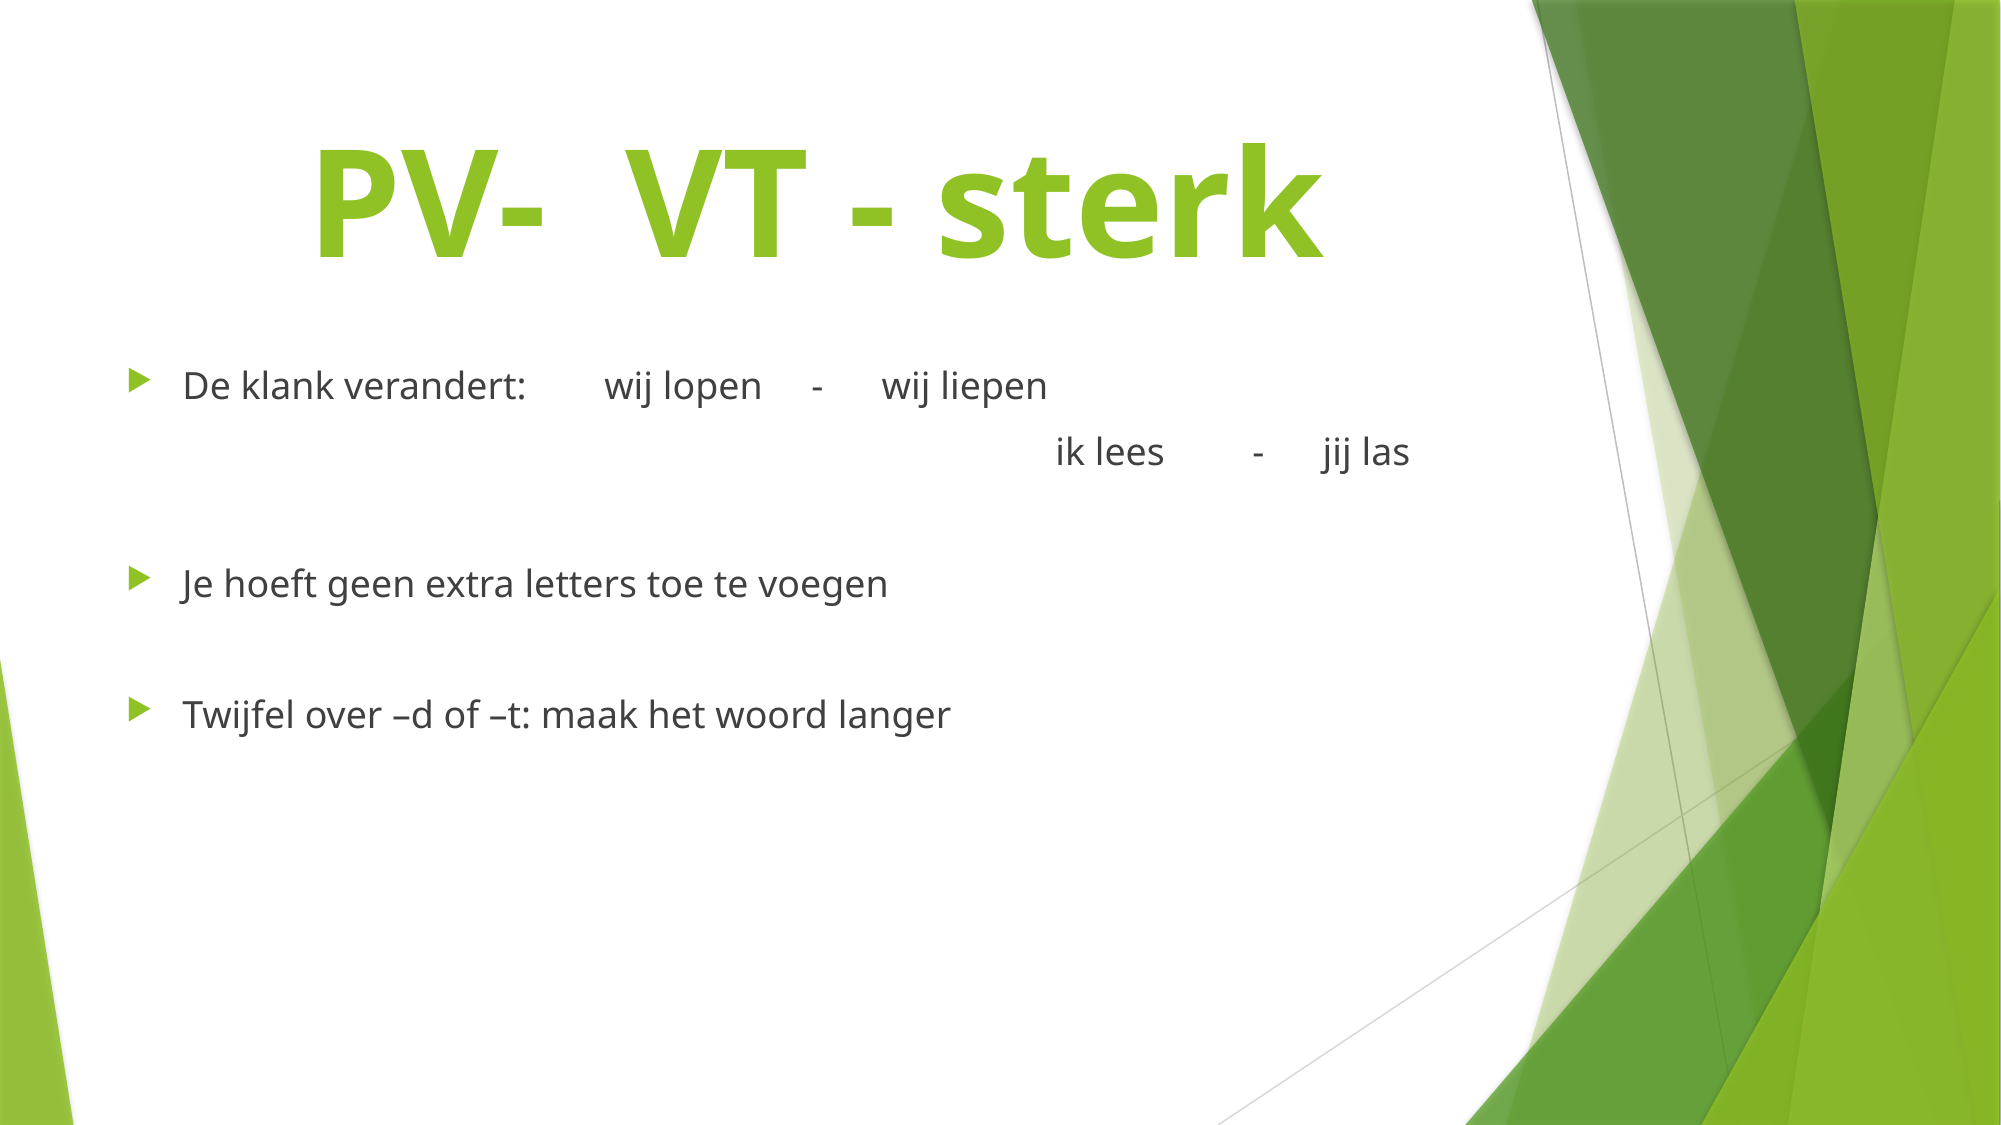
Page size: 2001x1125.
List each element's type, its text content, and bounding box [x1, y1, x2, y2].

title PV- VT - sterk [111, 99, 1522, 317]
list De klank verandert: wij lopen - wij liepen ik lees - jij las Je hoeft geen extra letters toe te voegen Twijfel over –d of –t: maak het woord langer [111, 354, 1522, 992]
